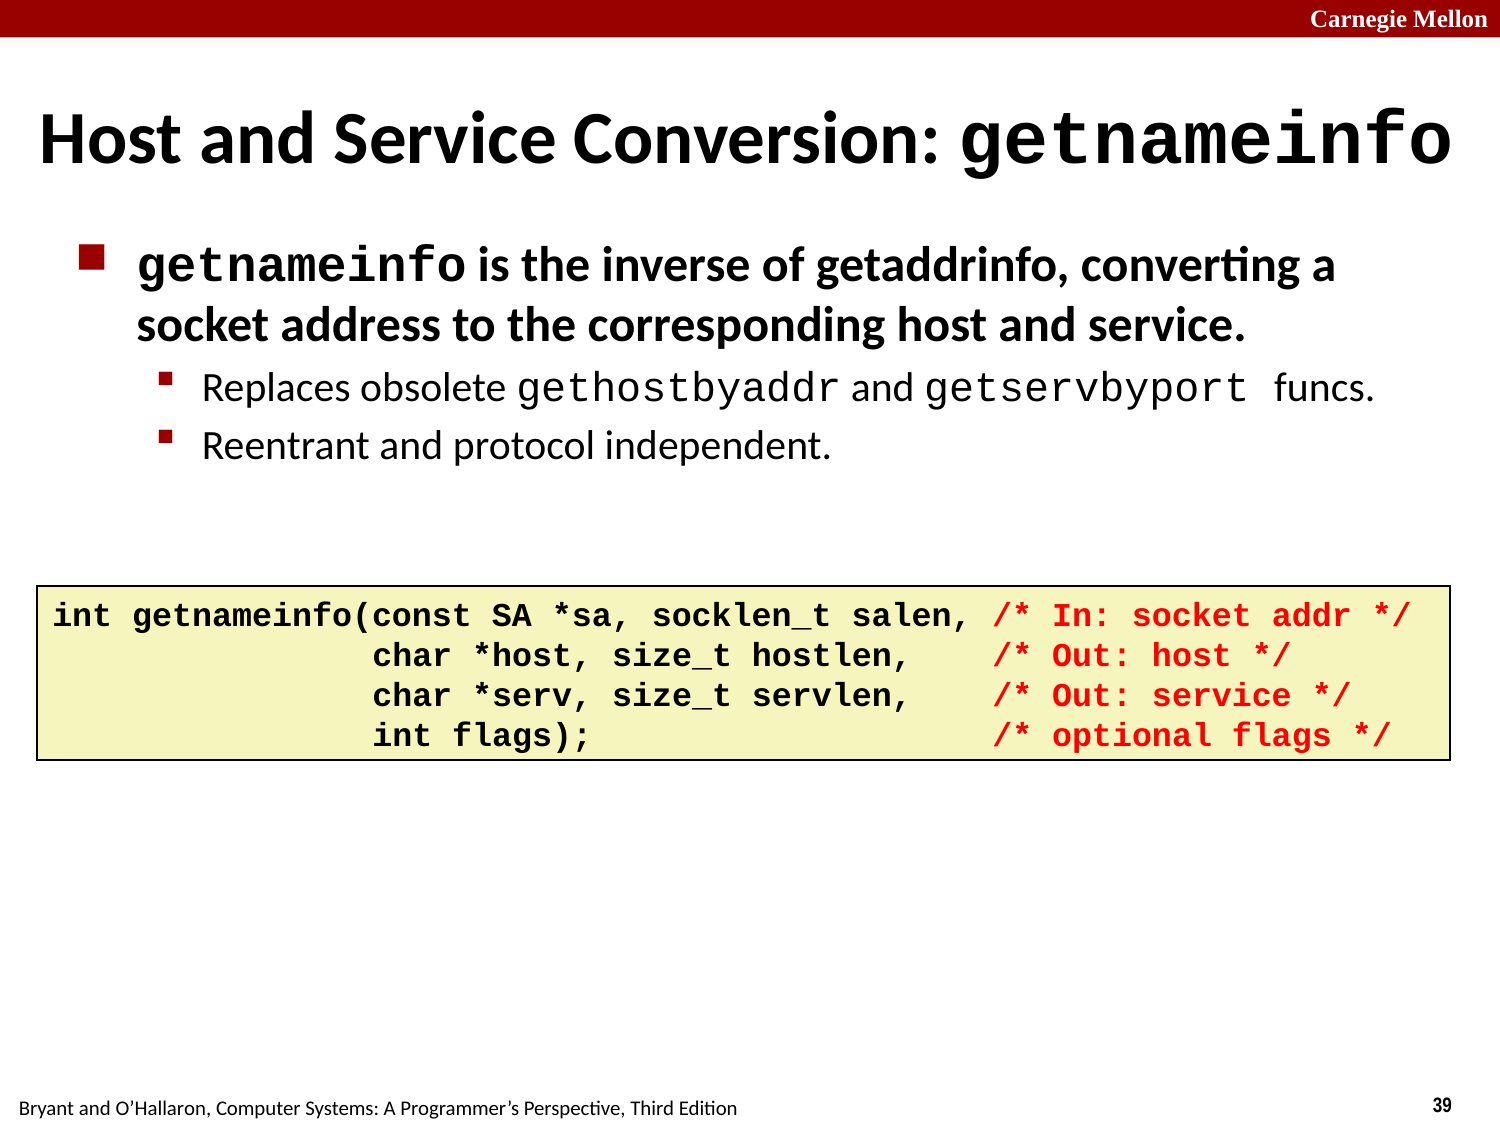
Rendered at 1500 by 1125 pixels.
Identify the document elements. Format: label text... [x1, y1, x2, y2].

text_box int getnameinfo(const SA *sa, socklen_t salen, /* In: socket addr */ char *host, size_t hostlen, /* Out: host */ char *serv, size_t servlen, /* Out: service */ int flags); /* optional flags */ [37, 585, 1450, 761]
list getnameinfo is the inverse of getaddrinfo, converting a socket address to the corresponding host and service. Replaces obsolete gethostbyaddr and getservbyport funcs. Reentrant and protocol independent. [64, 223, 1451, 525]
title Host and Service Conversion: getnameinfo [24, 71, 1488, 197]
